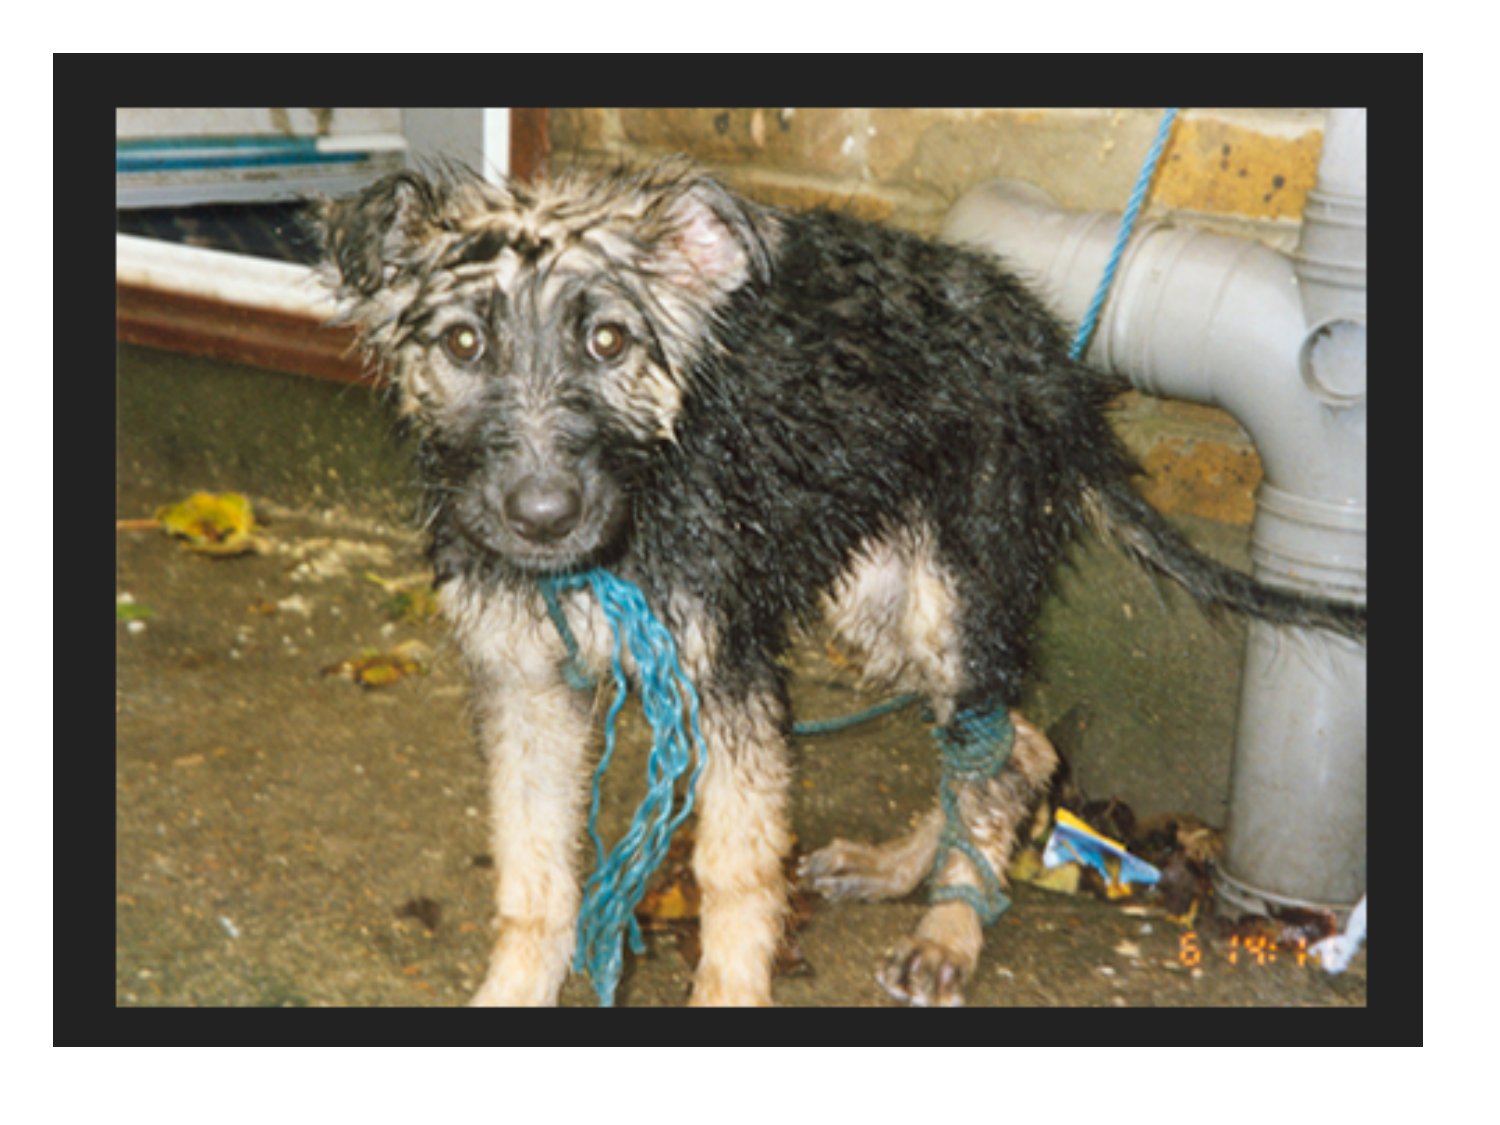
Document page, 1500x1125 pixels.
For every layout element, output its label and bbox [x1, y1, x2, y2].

picture [53, 53, 1423, 1048]
